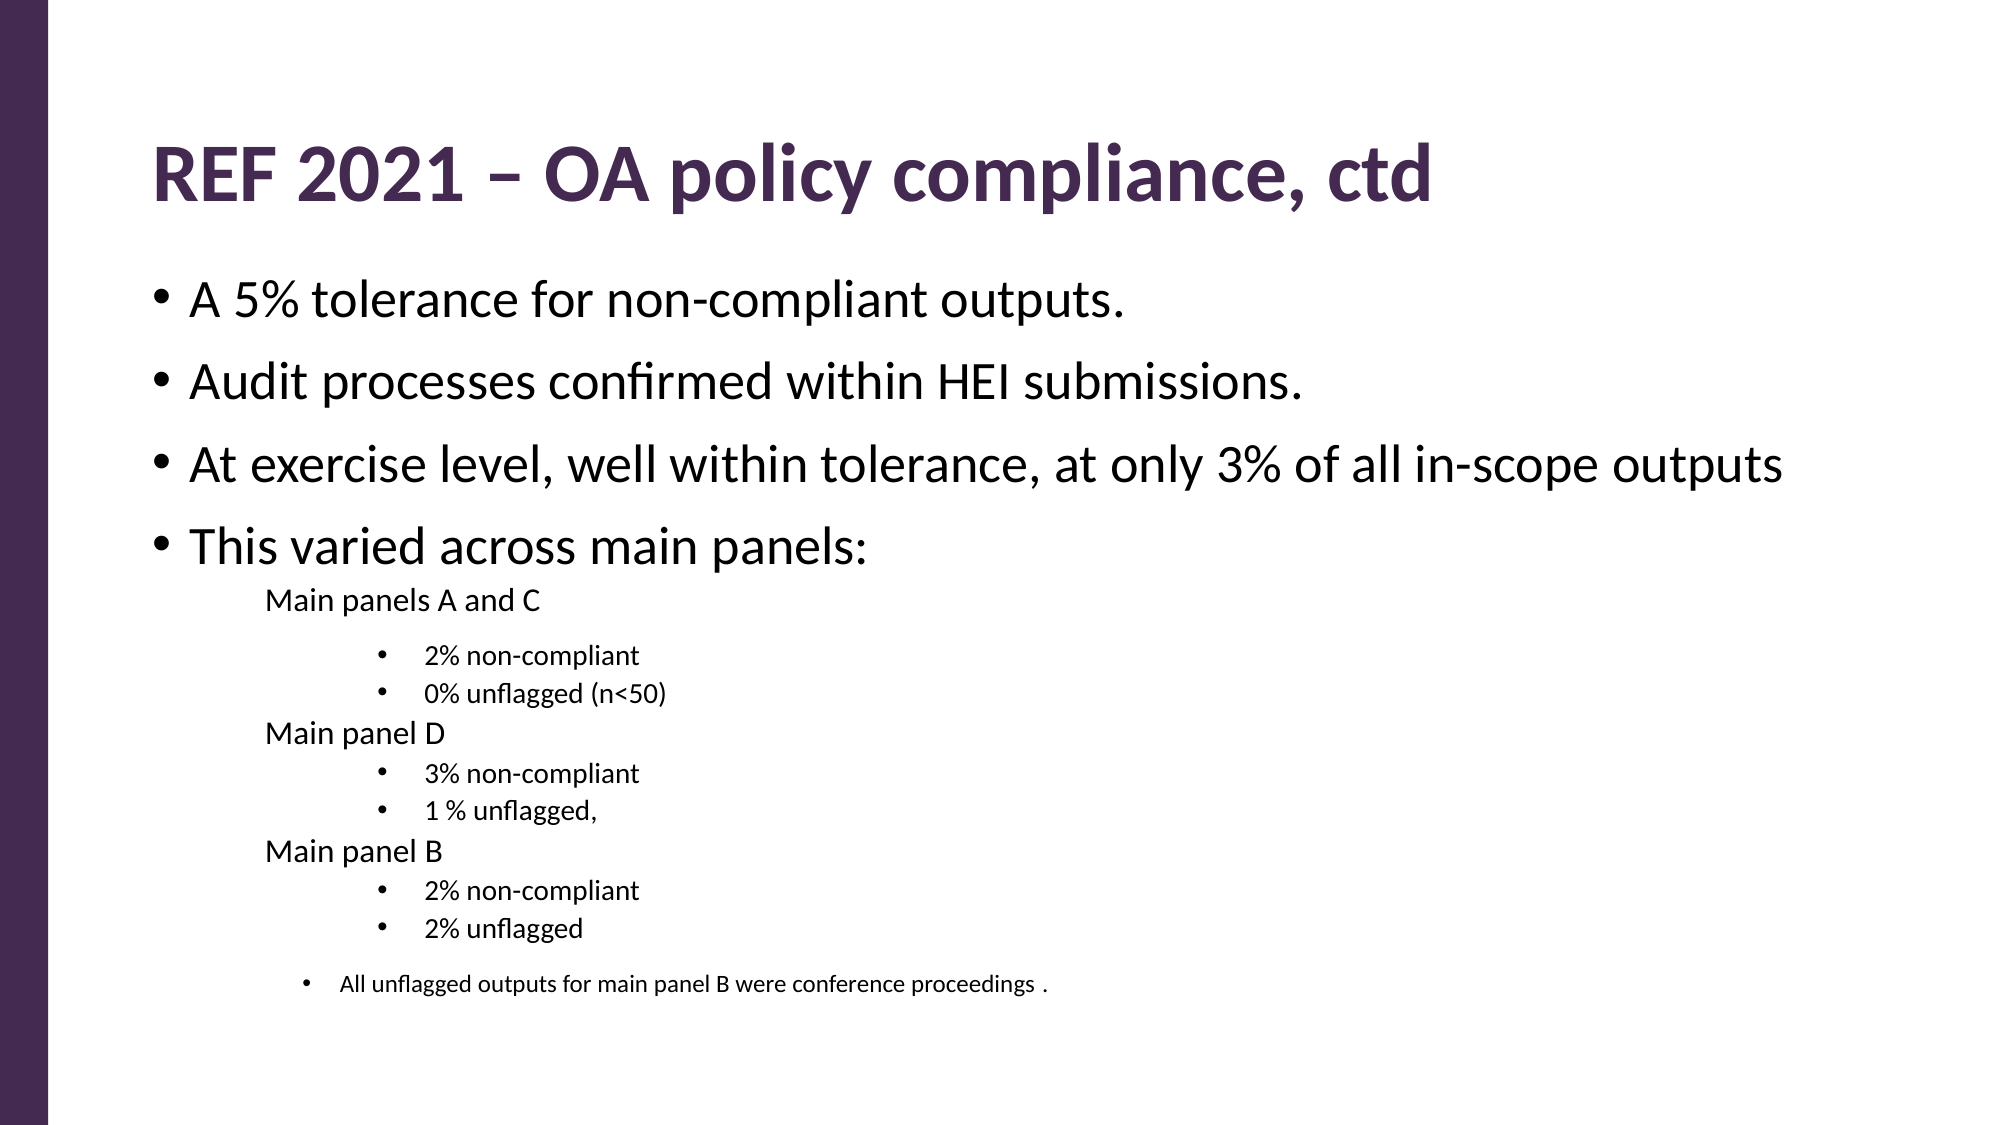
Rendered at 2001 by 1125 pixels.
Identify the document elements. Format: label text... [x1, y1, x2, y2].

title REF 2021 – OA policy compliance, ctd [137, 59, 1863, 251]
text_box [0, 0, 49, 1125]
list A 5% tolerance for non-compliant outputs. Audit processes confirmed within HEI submissions. At exercise level, well within tolerance, at only 3% of all in-scope outputs This varied across main panels: Main panels A and C 2% non-compliant 0% unflagged (n<50) Main panel D 3% non-compliant 1 % unflagged, Main panel B 2% non-compliant 2% unflagged All unflagged outputs for main panel B were conference proceedings . [137, 251, 1863, 1014]
